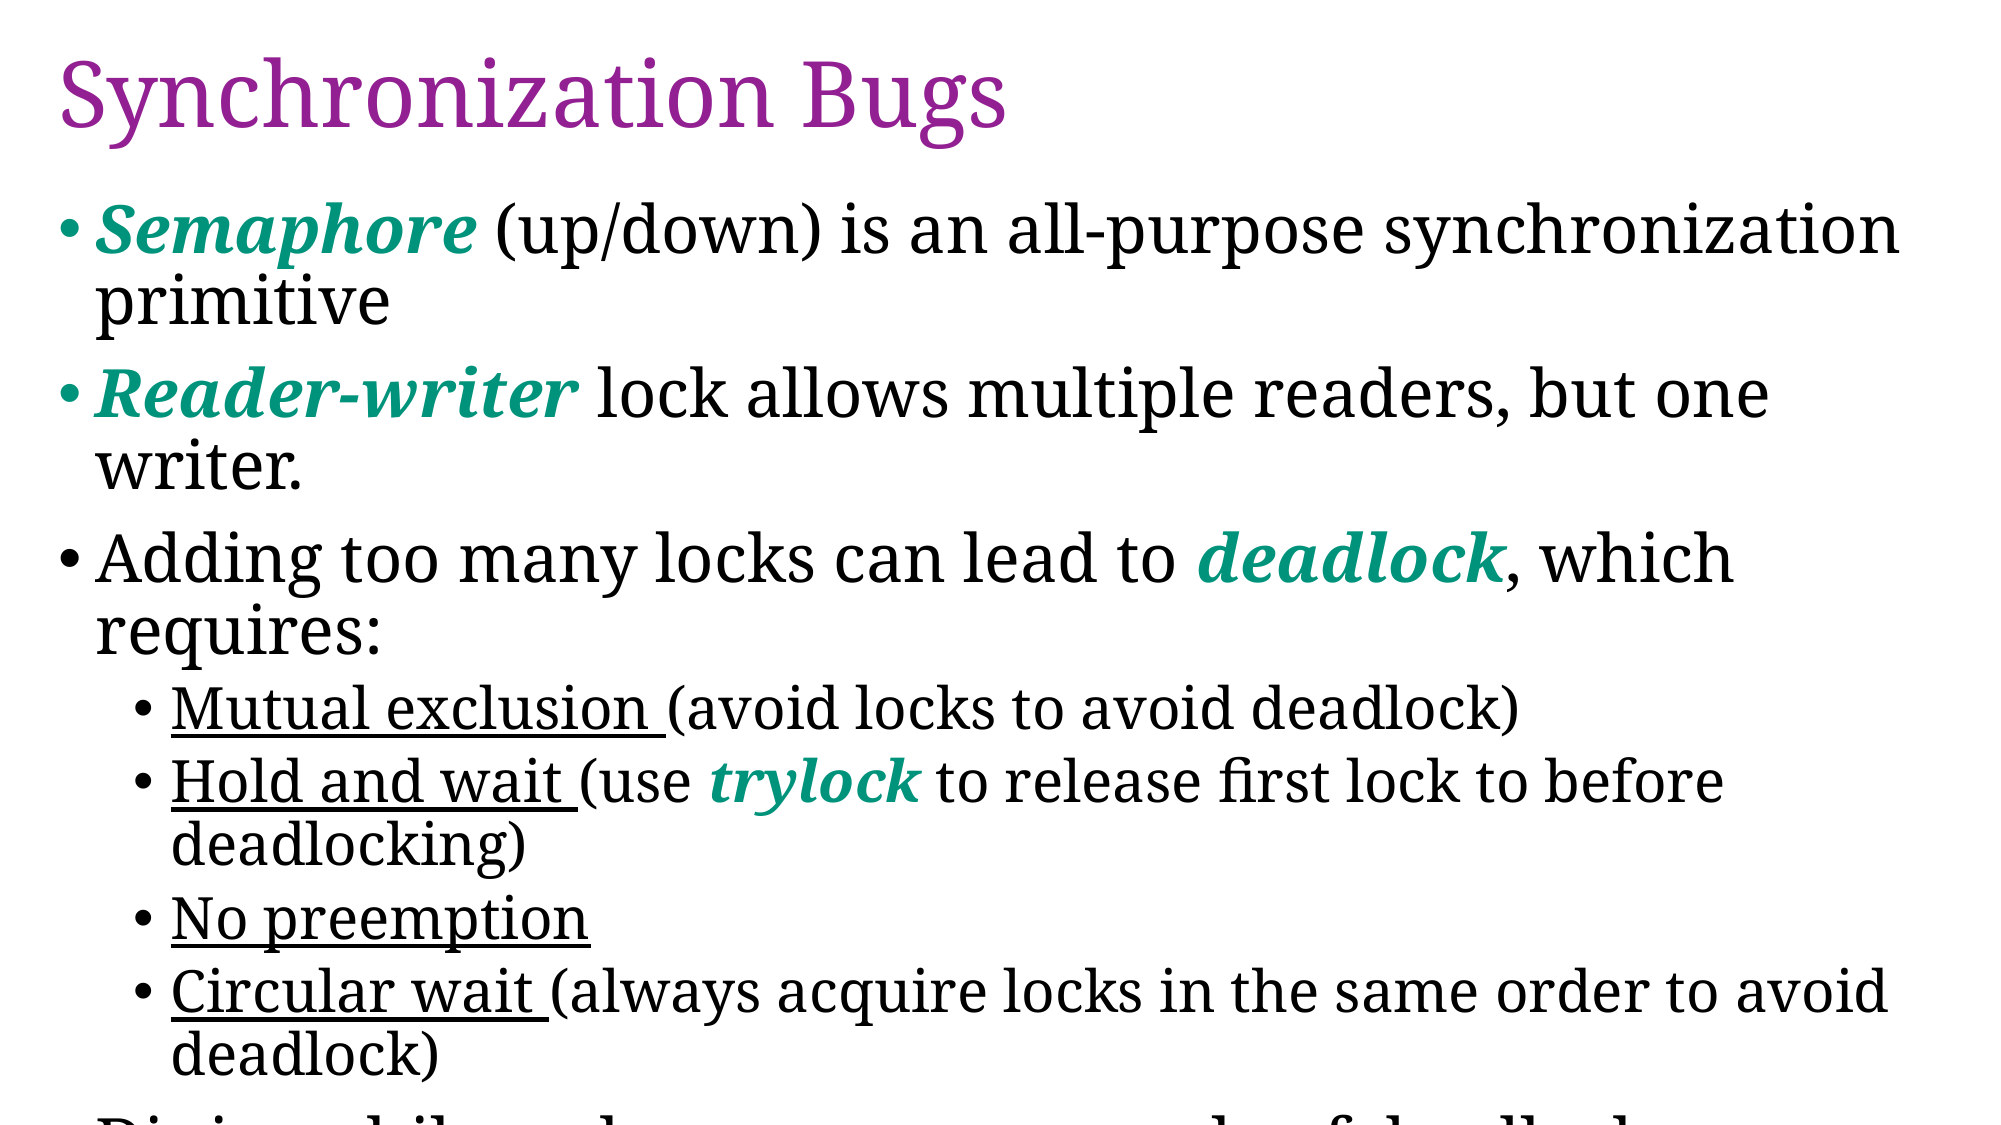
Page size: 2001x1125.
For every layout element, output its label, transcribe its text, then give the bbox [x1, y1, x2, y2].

list Semaphore (up/down) is an all-purpose synchronization primitive Reader-writer lock allows multiple readers, but one writer. Adding too many locks can lead to deadlock, which requires: Mutual exclusion (avoid locks to avoid deadlock) Hold and wait (use trylock to release first lock to before deadlocking) No preemption Circular wait (always acquire locks in the same order to avoid deadlock) Dining philosophers was an example of deadlock Circular wait can be avoided by making one philosopher grab right-hand side instead of left first. [43, 188, 1953, 1106]
title Synchronization Bugs [43, 25, 1953, 171]
